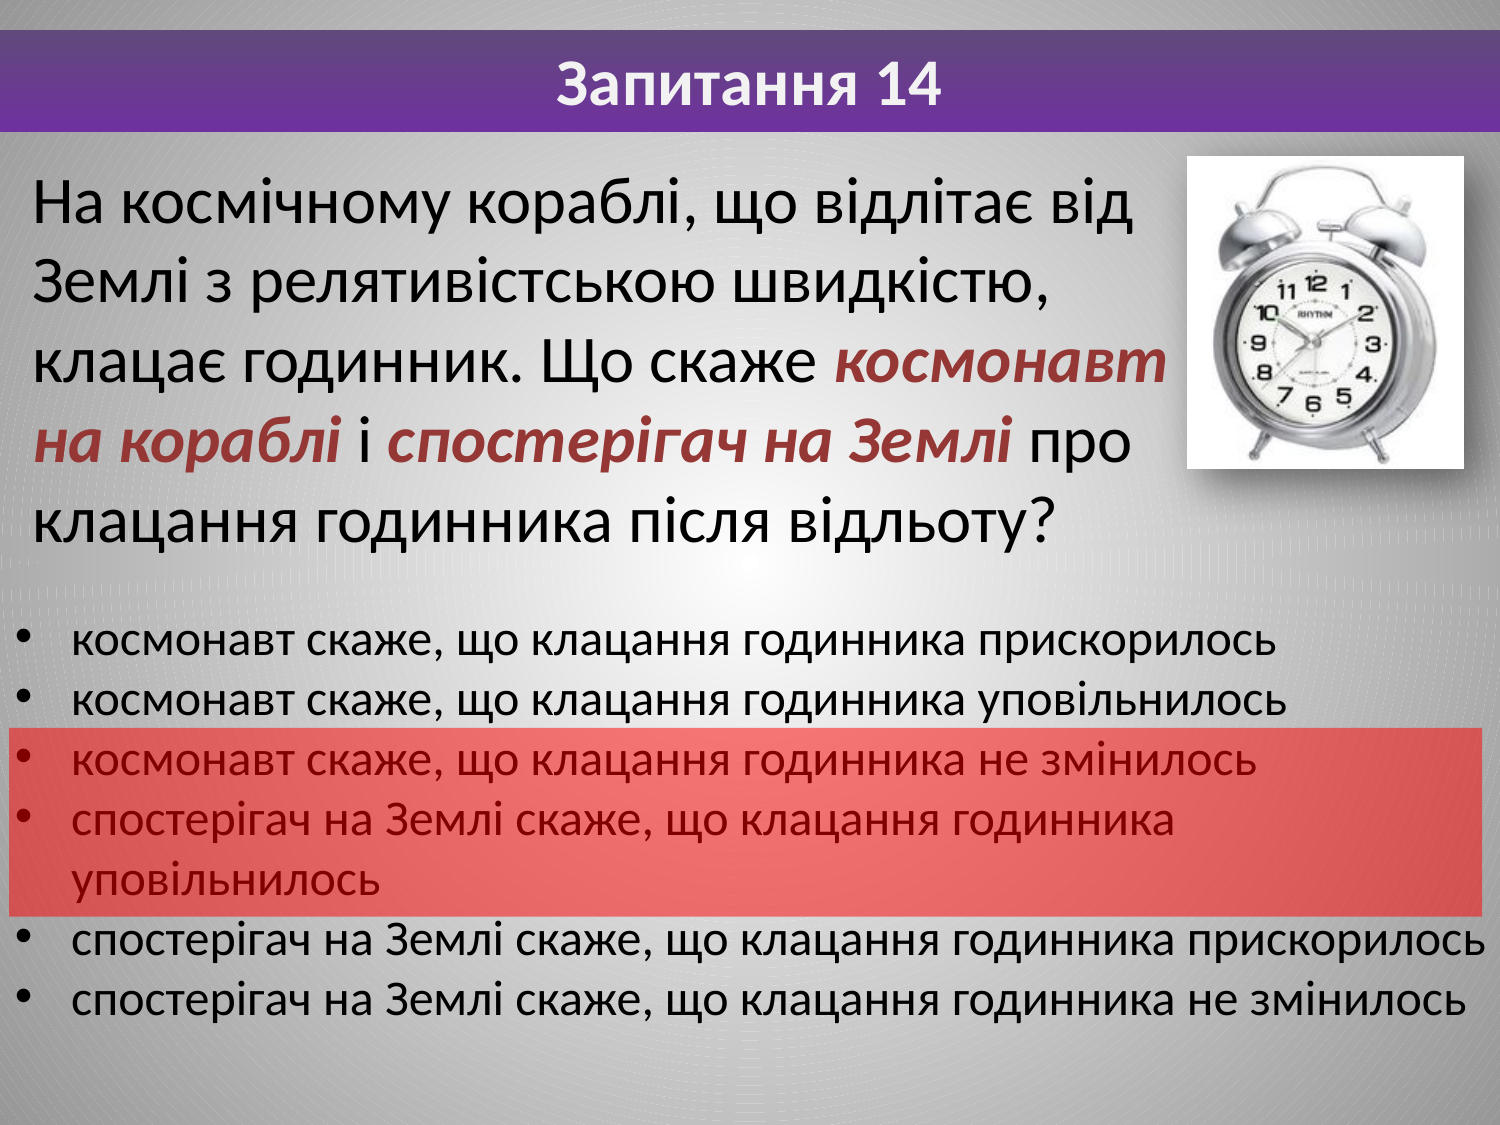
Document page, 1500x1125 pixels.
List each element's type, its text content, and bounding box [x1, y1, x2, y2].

text_box космонавт скаже, що клацання годинника прискорилось космонавт скаже, що клацання годинника уповільнилось космонавт скаже, що клацання годинника не змінилось спостерігач на Землі скаже, що клацання годинника уповільнилось спостерігач на Землі скаже, що клацання годинника прискорилось спостерігач на Землі скаже, що клацання годинника не змінилось [0, 597, 1500, 1033]
text_box Запитання 14 [0, 30, 1500, 132]
text_box [7, 726, 1484, 919]
picture [1186, 155, 1464, 469]
text_box На космічному кораблі, що відлітає від Землі з релятивістською швидкістю, клацає годинник. Що скаже космонавт на кораблі і спостерігач на Землі про клацання годинника після відльоту? [17, 148, 1187, 564]
